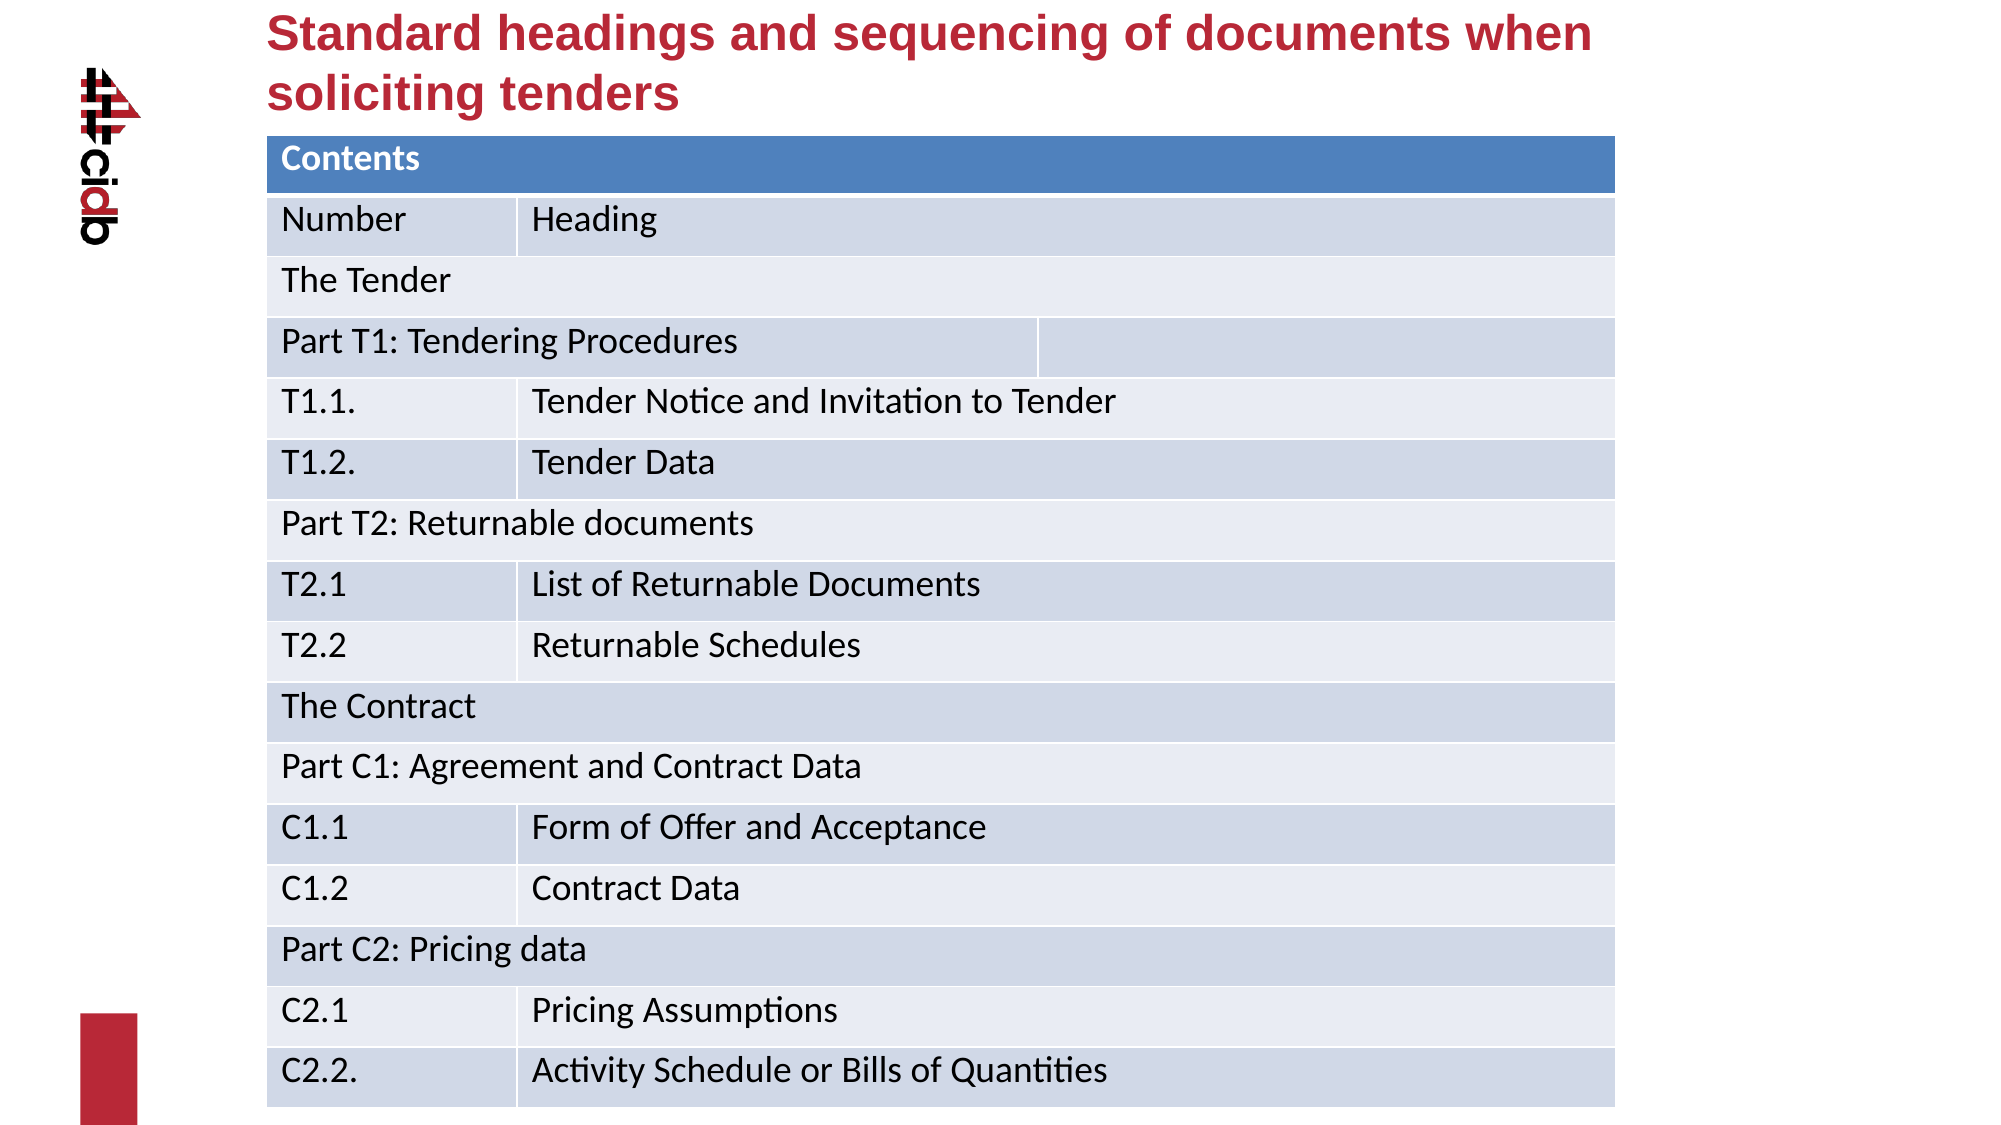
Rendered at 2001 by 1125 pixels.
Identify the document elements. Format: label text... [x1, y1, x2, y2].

table_cell Part T2: Returnable documents [267, 501, 1615, 560]
table_cell Heading [518, 198, 1615, 256]
picture [70, 60, 148, 253]
table_cell The Tender [267, 257, 1615, 316]
table_cell List of Returnable Documents [518, 562, 1615, 621]
table_cell The Contract [267, 683, 1615, 742]
table_cell [1039, 318, 1615, 377]
table_cell C2.2. [267, 1048, 516, 1107]
table_cell Form of Offer and Acceptance [518, 805, 1615, 864]
table_cell Activity Schedule or Bills of Quantities [518, 1048, 1615, 1107]
table_cell Tender Notice and Invitation to Tender [518, 379, 1615, 438]
table_cell Part C2: Pricing data [267, 927, 1615, 986]
table_cell C1.2 [267, 866, 516, 925]
table_cell Returnable Schedules [518, 622, 1615, 681]
table_cell T1.1. [267, 379, 516, 438]
table_cell T1.2. [267, 440, 516, 499]
table_cell T2.2 [267, 622, 516, 681]
table_header Contents [267, 136, 1615, 193]
table_cell Number [267, 198, 516, 256]
table_cell Part C1: Agreement and Contract Data [267, 744, 1615, 803]
title Standard headings and sequencing of documents when soliciting tenders [266, 0, 1750, 122]
table_cell Pricing Assumptions [518, 987, 1615, 1046]
table_cell C2.1 [267, 987, 516, 1046]
table_cell T2.1 [267, 562, 516, 621]
table_cell Tender Data [518, 440, 1615, 499]
table_cell Part T1: Tendering Procedures [267, 318, 1037, 377]
table_cell Contract Data [518, 866, 1615, 925]
table_cell C1.1 [267, 805, 516, 864]
